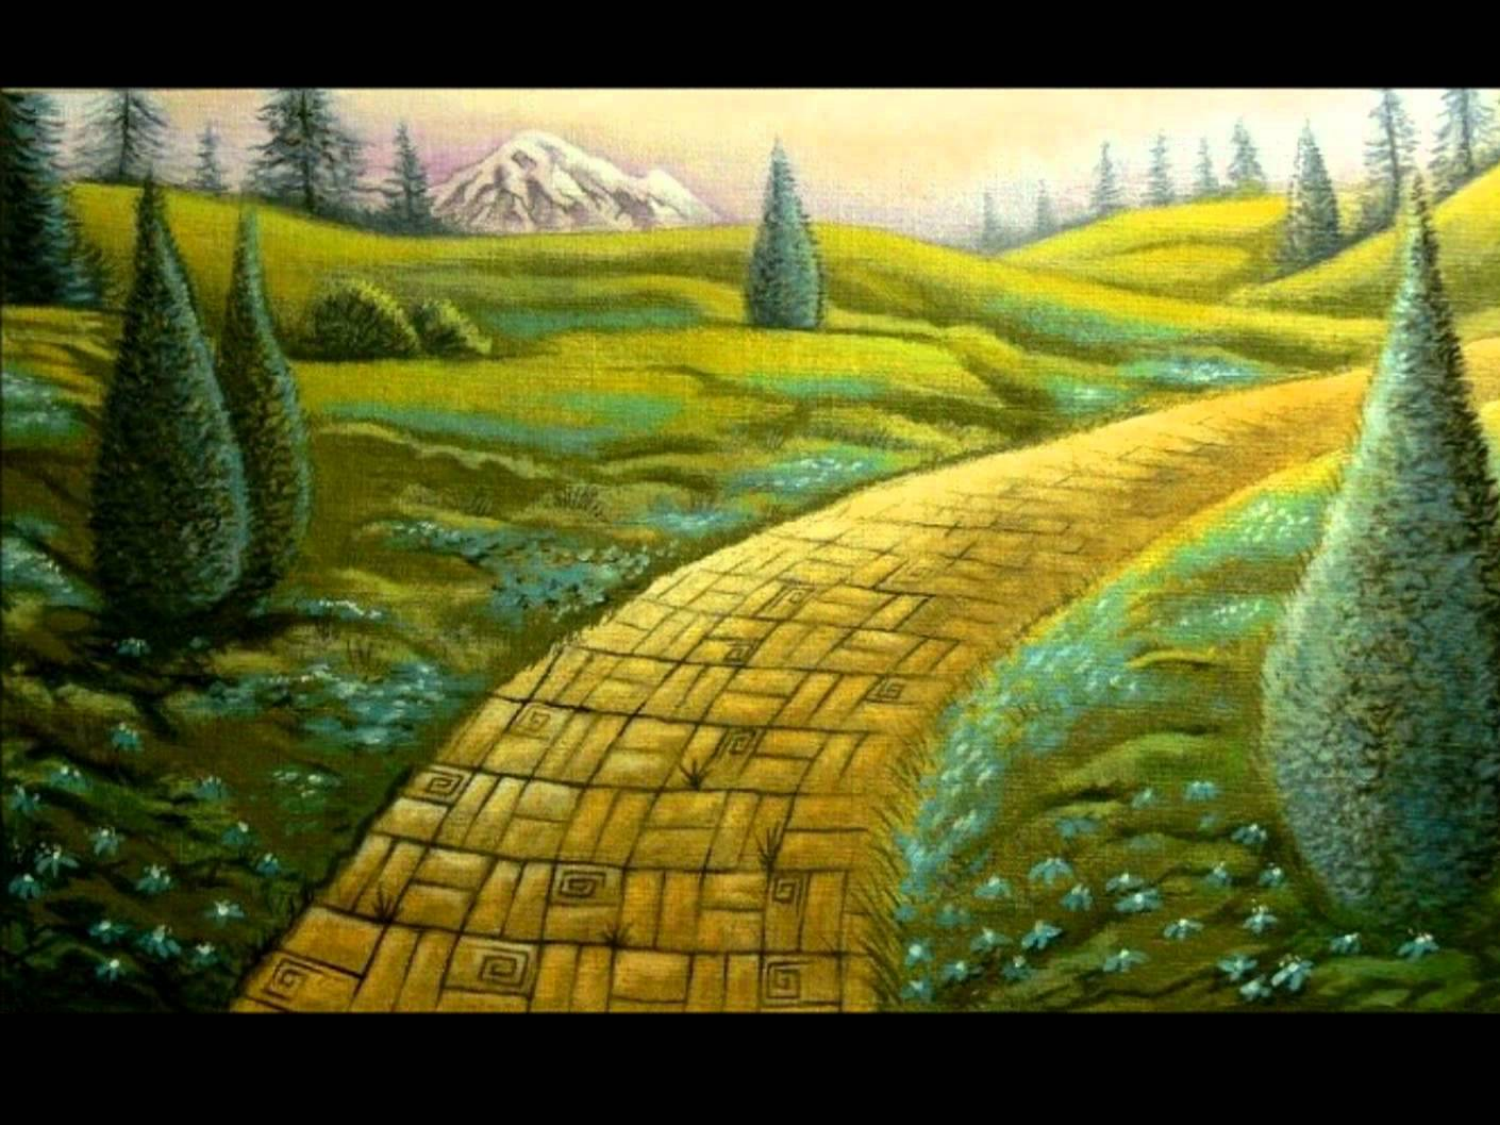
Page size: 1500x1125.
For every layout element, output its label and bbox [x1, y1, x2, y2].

list [0, 0, 1500, 1125]
